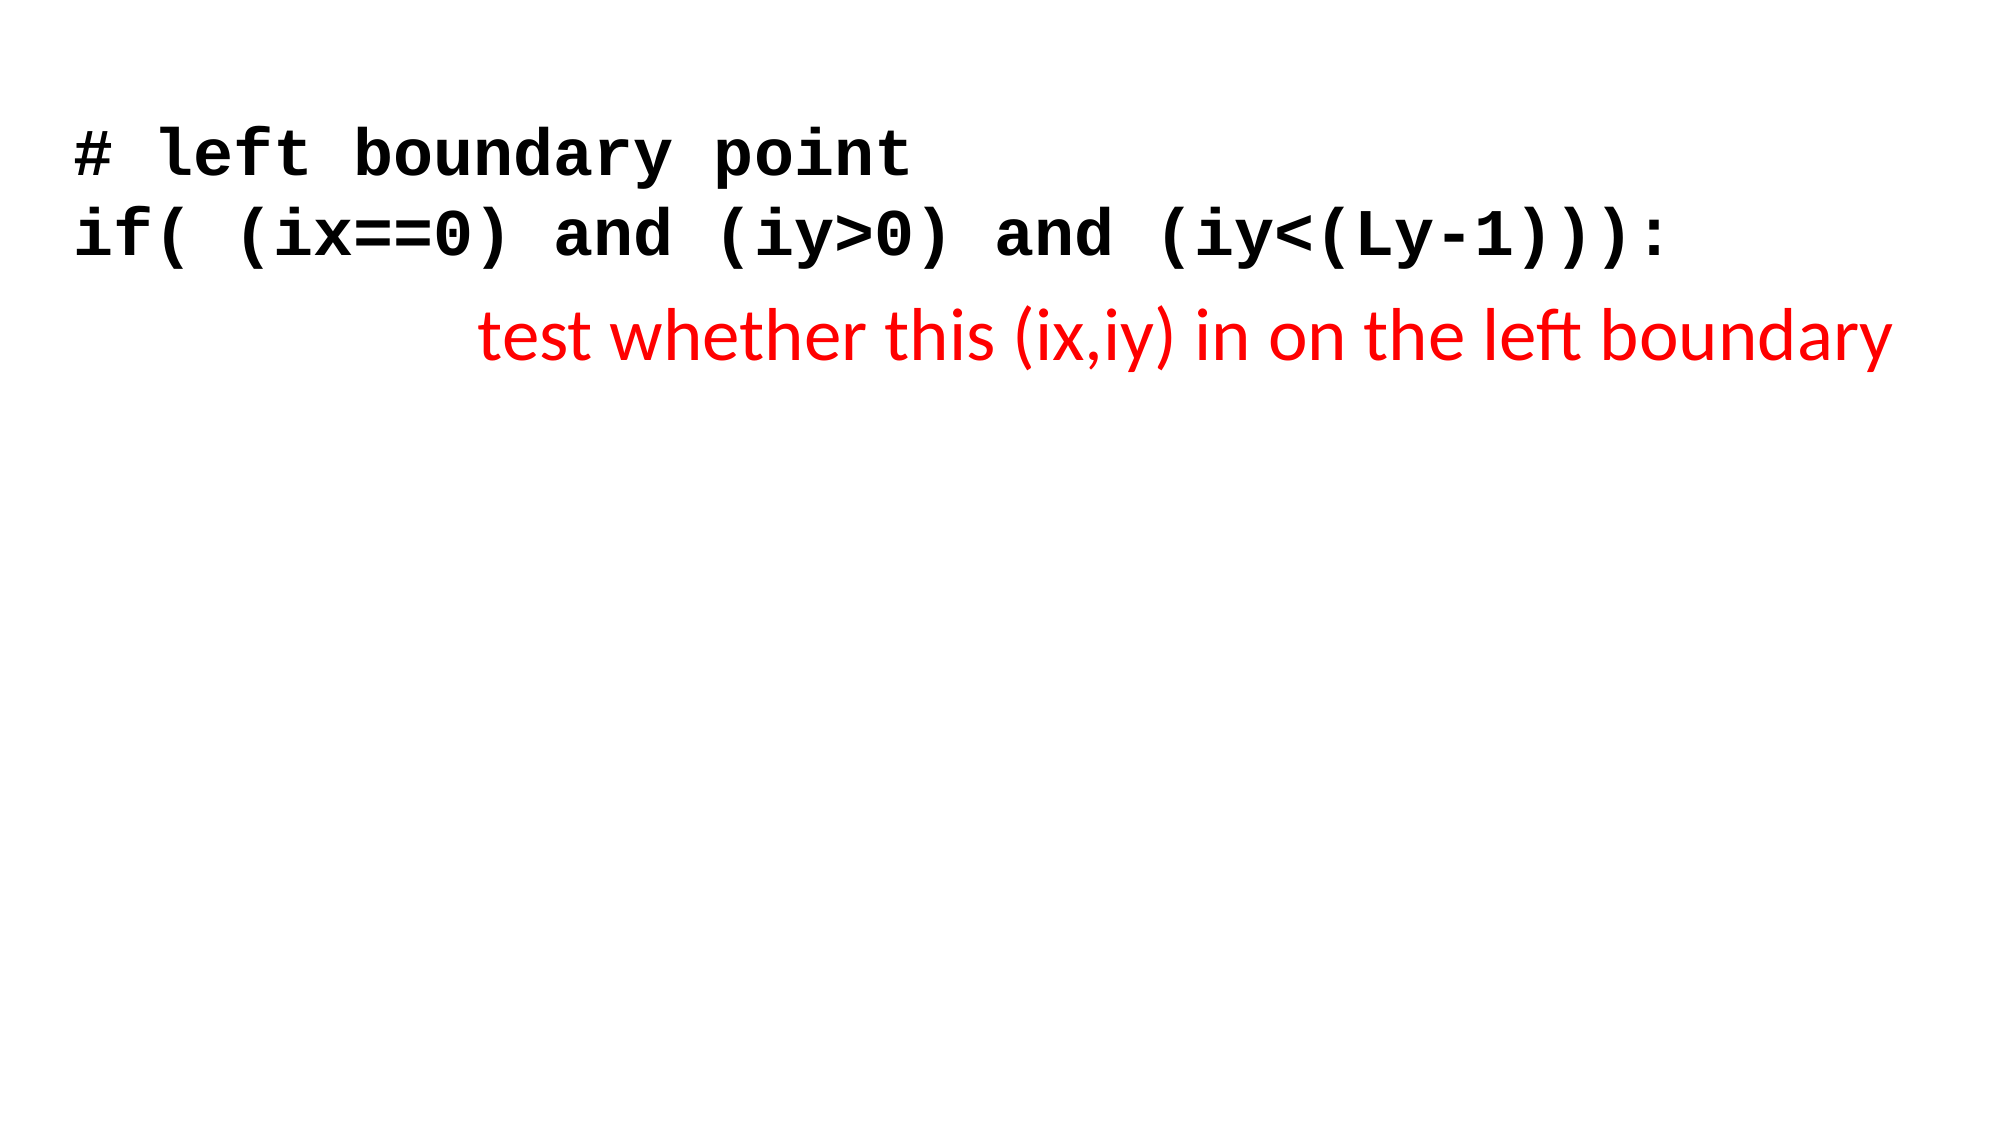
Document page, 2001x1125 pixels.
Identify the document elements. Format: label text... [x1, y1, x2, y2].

text_box test whether this (ix,iy) in on the left boundary [463, 278, 1962, 473]
text_box # left boundary point if( (ix==0) and (iy>0) and (iy<(Ly-1))): [59, 101, 2000, 277]
